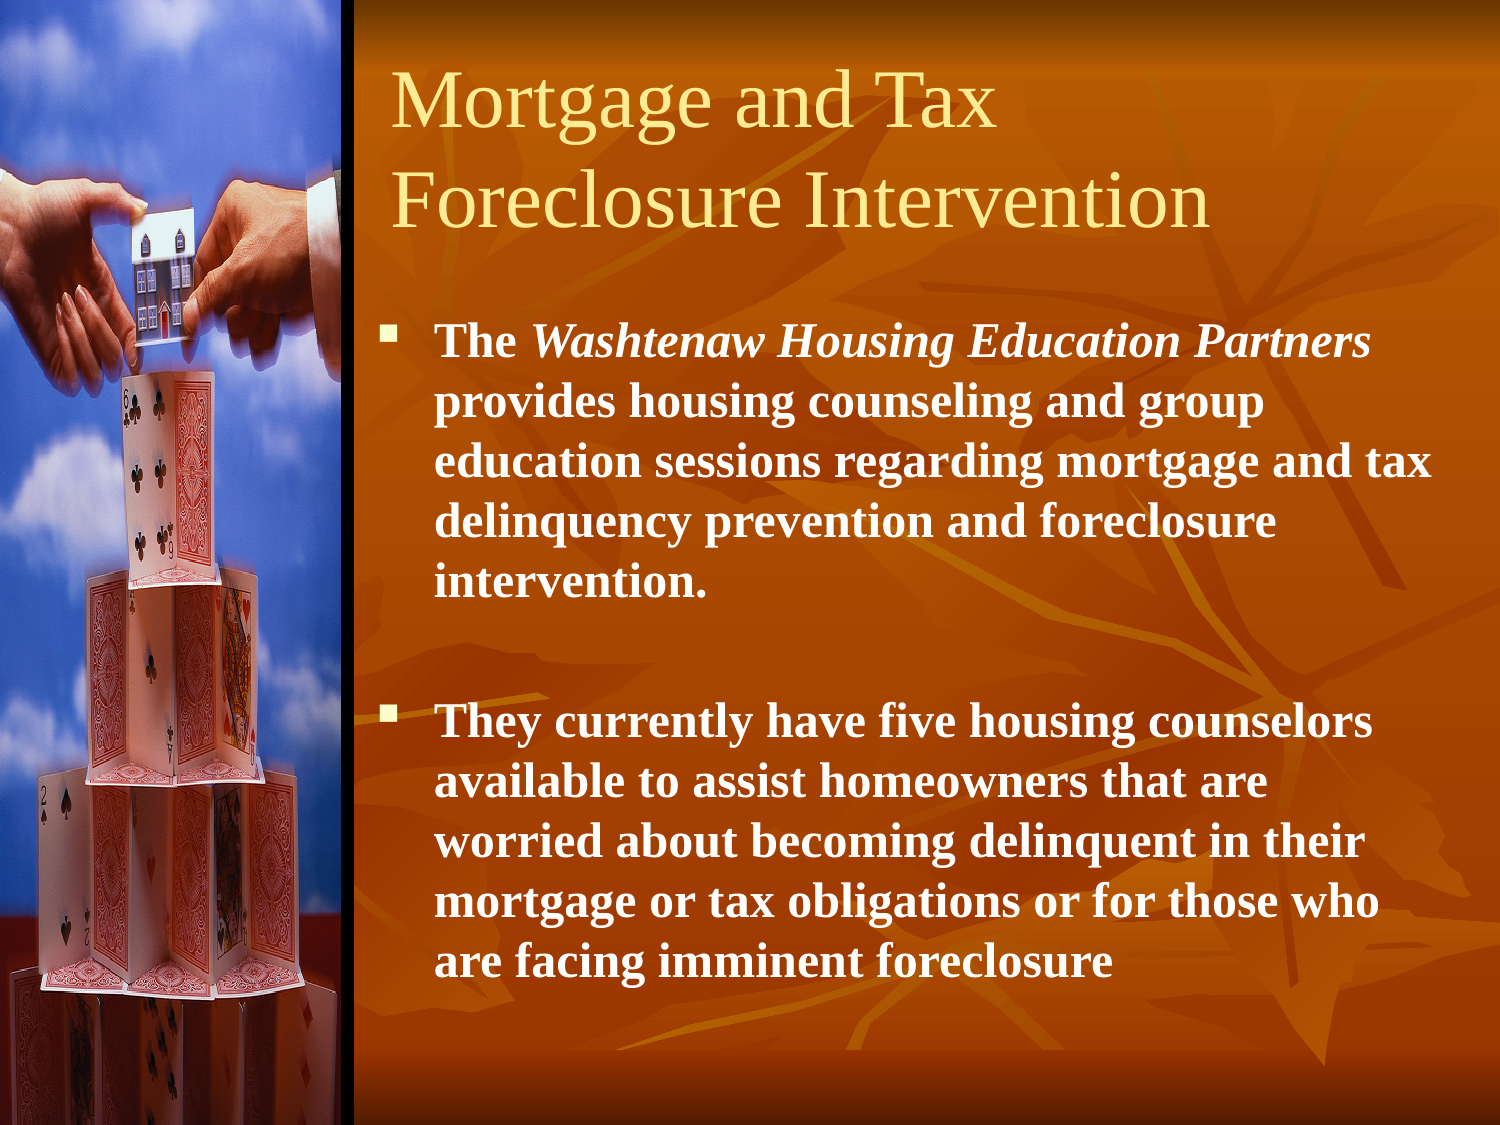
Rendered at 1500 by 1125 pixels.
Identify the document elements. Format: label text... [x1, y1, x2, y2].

list The Washtenaw Housing Education Partners provides housing counseling and group education sessions regarding mortgage and tax delinquency prevention and foreclosure intervention. They currently have five housing counselors available to assist homeowners that are worried about becoming delinquent in their mortgage or tax obligations or for those who are facing imminent foreclosure [362, 299, 1463, 1043]
title Mortgage and Tax Foreclosure Intervention [374, 49, 1401, 238]
picture [0, 0, 342, 1125]
